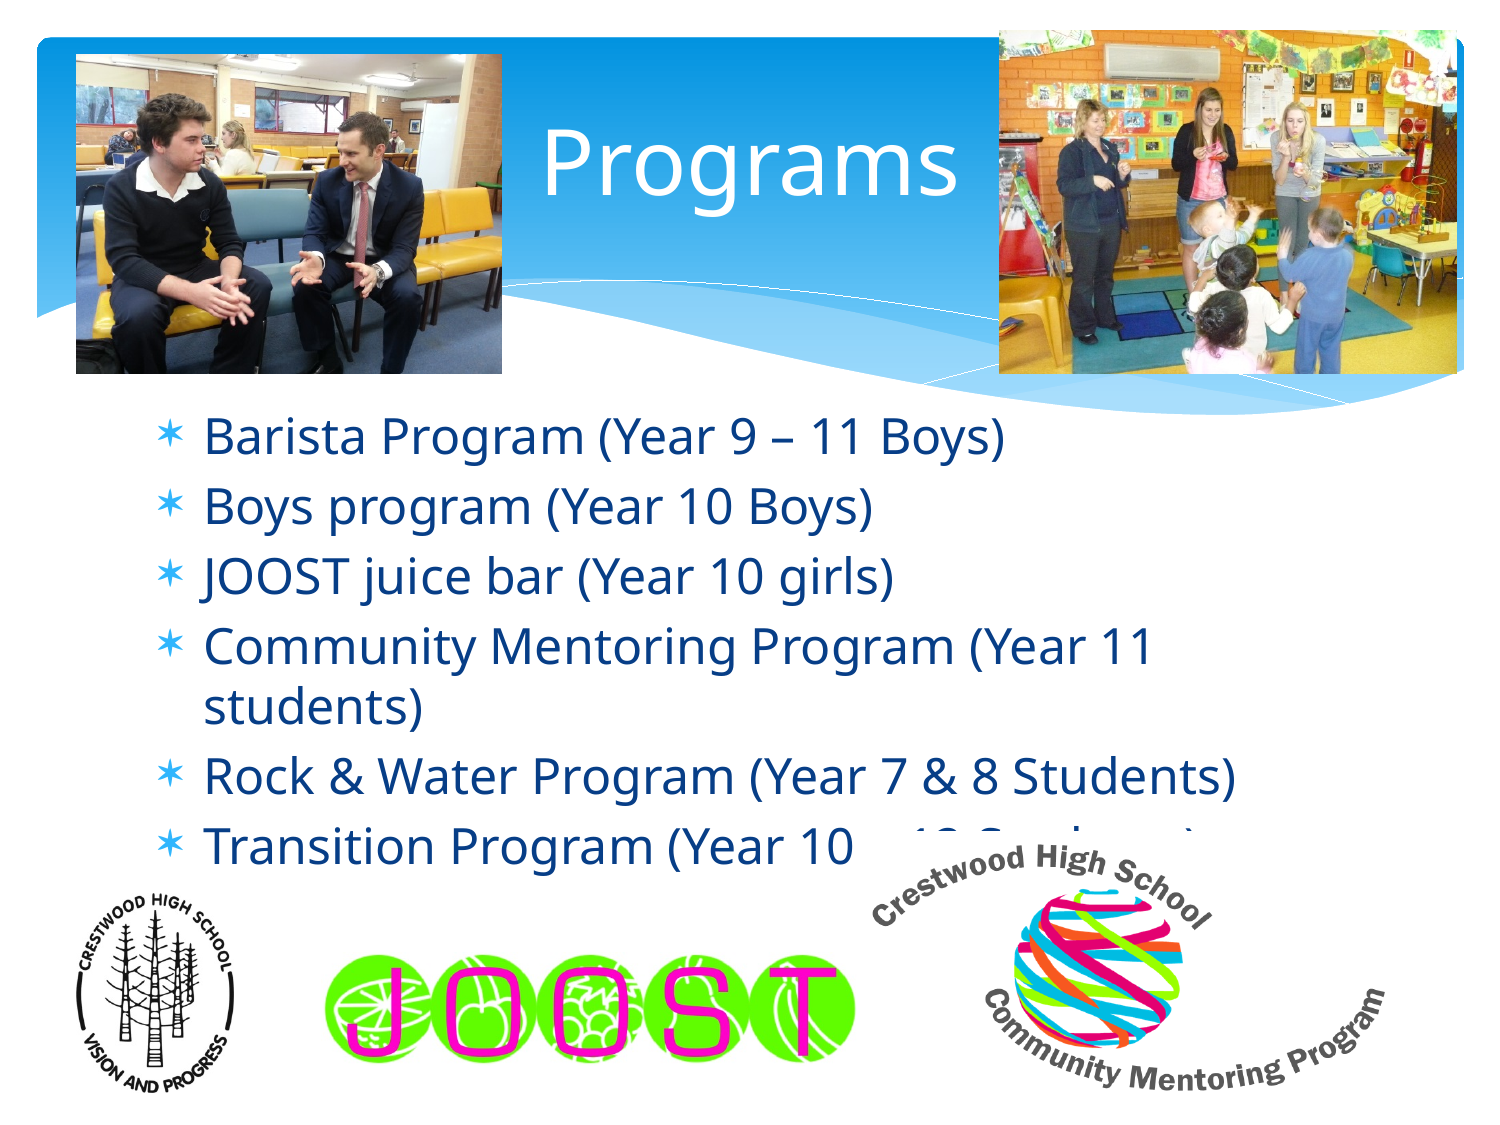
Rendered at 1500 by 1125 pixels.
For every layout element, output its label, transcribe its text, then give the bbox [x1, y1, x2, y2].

picture [76, 893, 234, 1093]
picture [76, 55, 503, 374]
list Barista Program (Year 9 – 11 Boys) Boys program (Year 10 Boys) JOOST juice bar (Year 10 girls) Community Mentoring Program (Year 11 students) Rock & Water Program (Year 7 & 8 Students) Transition Program (Year 10 – 12 Students) [143, 397, 1359, 1005]
picture [321, 952, 858, 1066]
picture [860, 831, 1398, 1098]
title Programs [503, 55, 993, 261]
picture [999, 30, 1457, 374]
